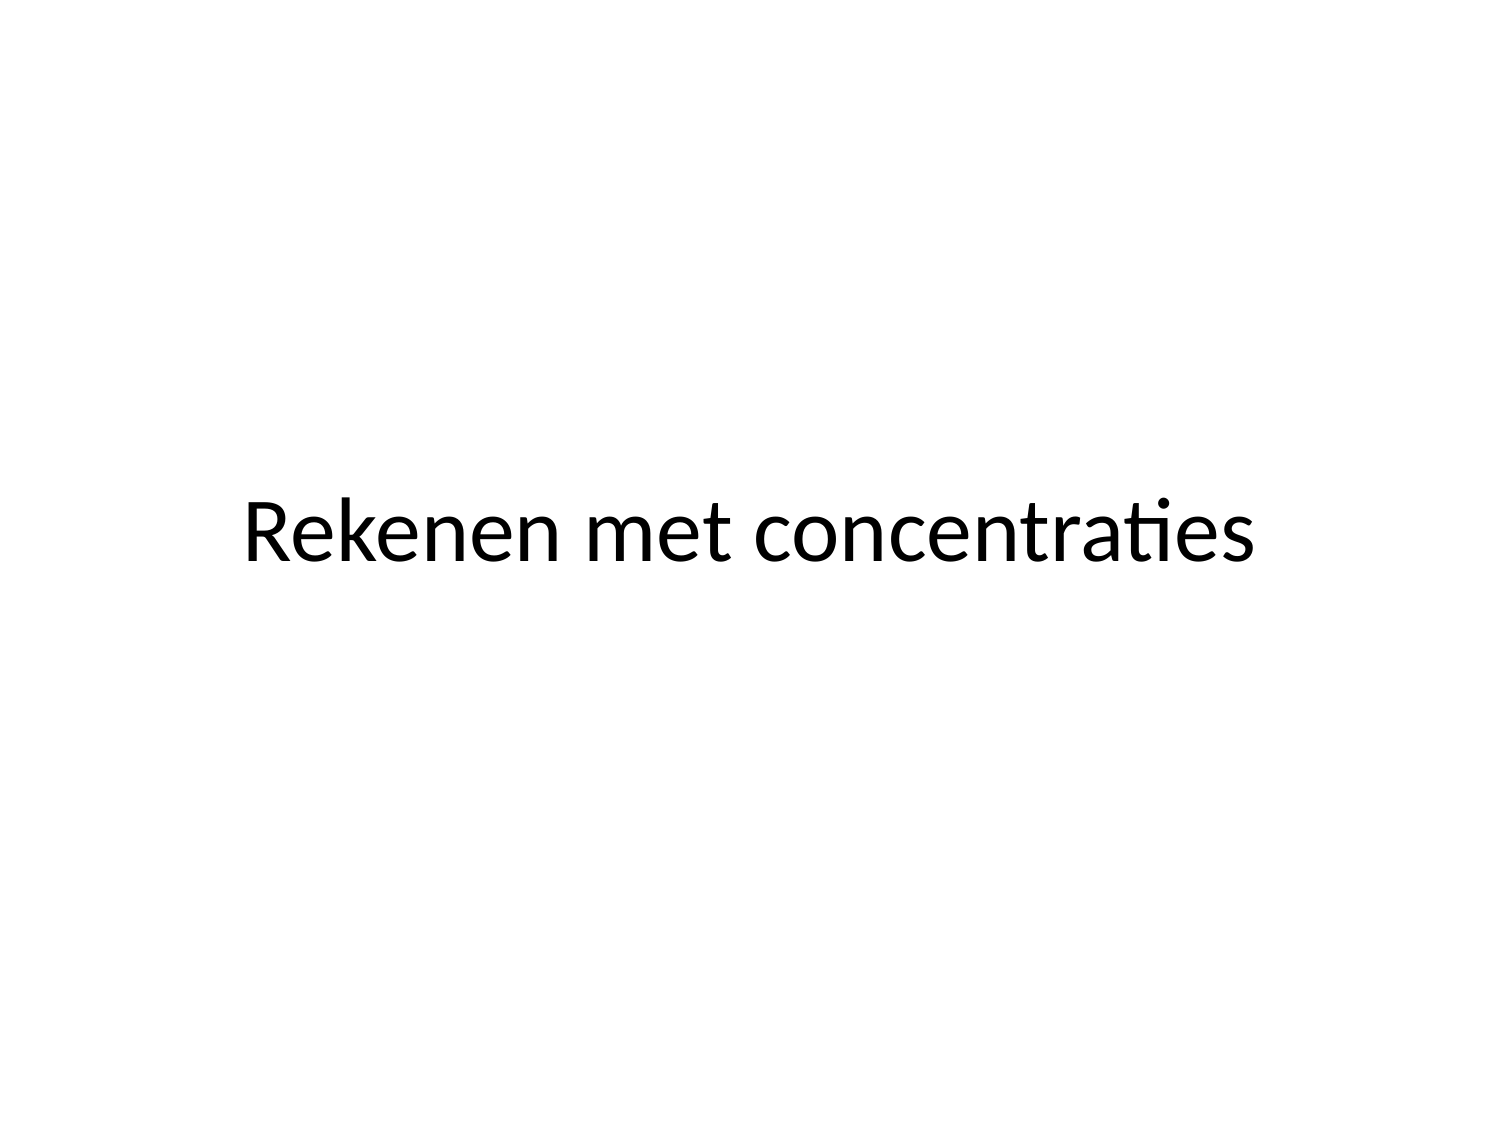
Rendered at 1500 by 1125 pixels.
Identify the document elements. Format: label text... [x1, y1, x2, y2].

title Rekenen met concentraties [112, 349, 1388, 591]
